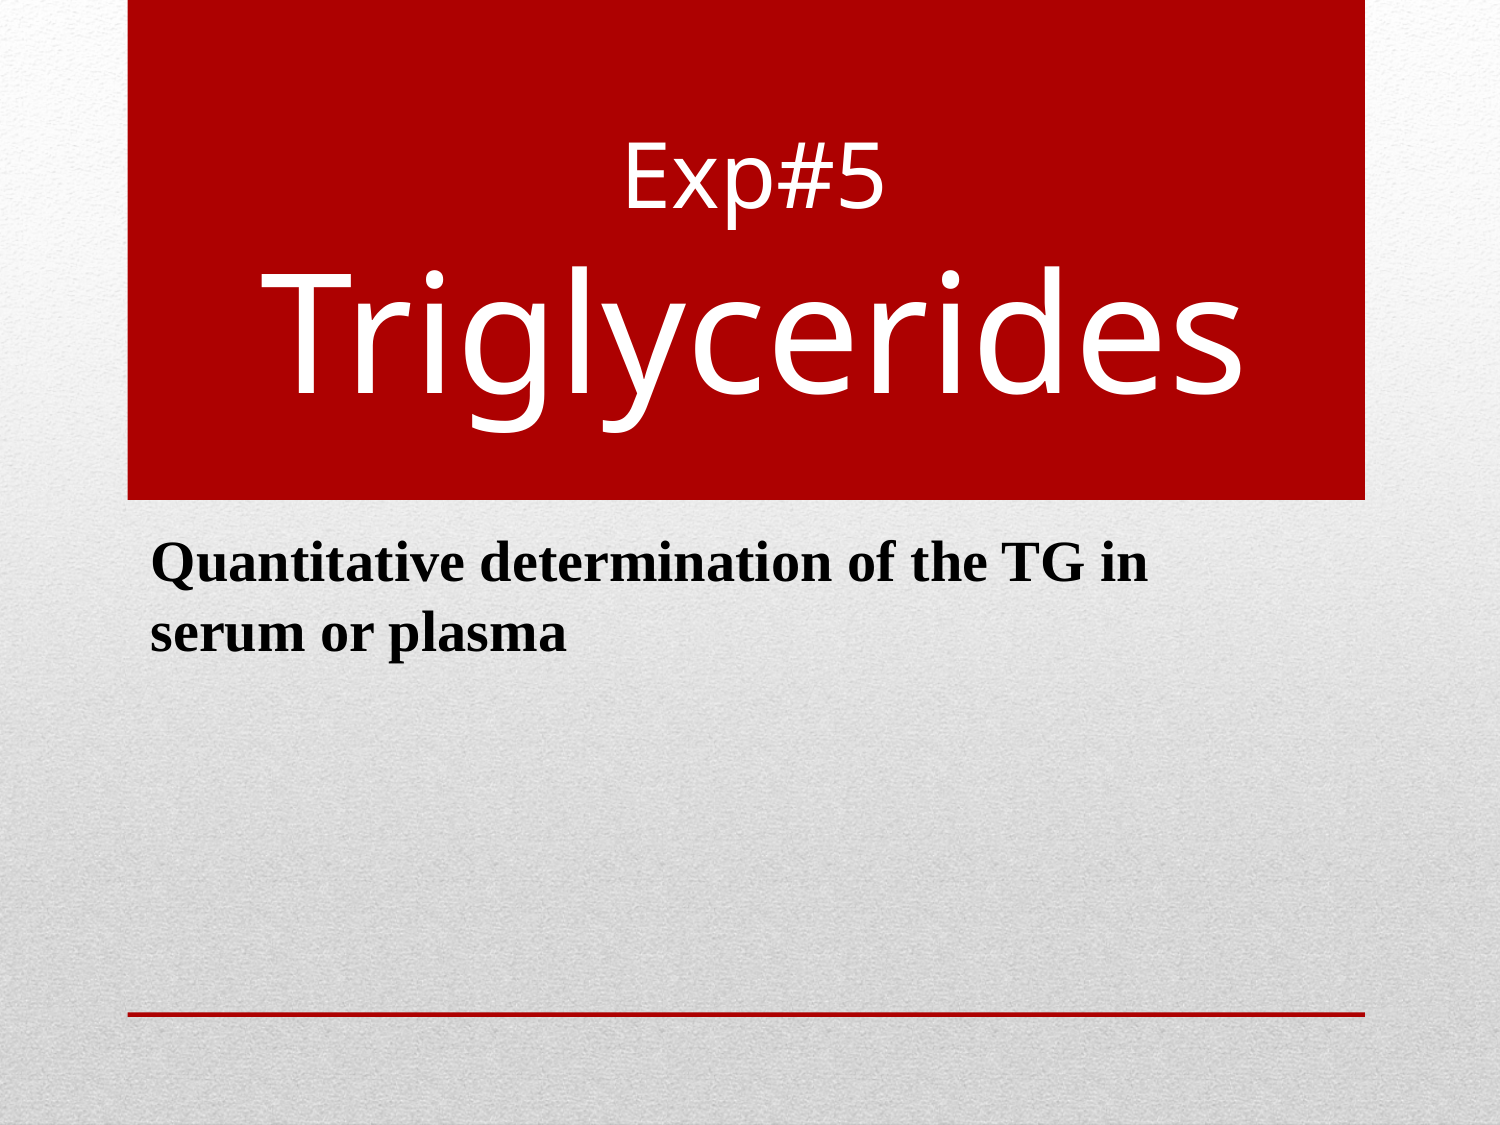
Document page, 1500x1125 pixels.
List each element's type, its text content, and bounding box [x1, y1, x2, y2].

subtitle Quantitative determination of the TG in serum or plasma [135, 515, 1261, 678]
title Exp#5 Triglycerides [135, 184, 1374, 435]
